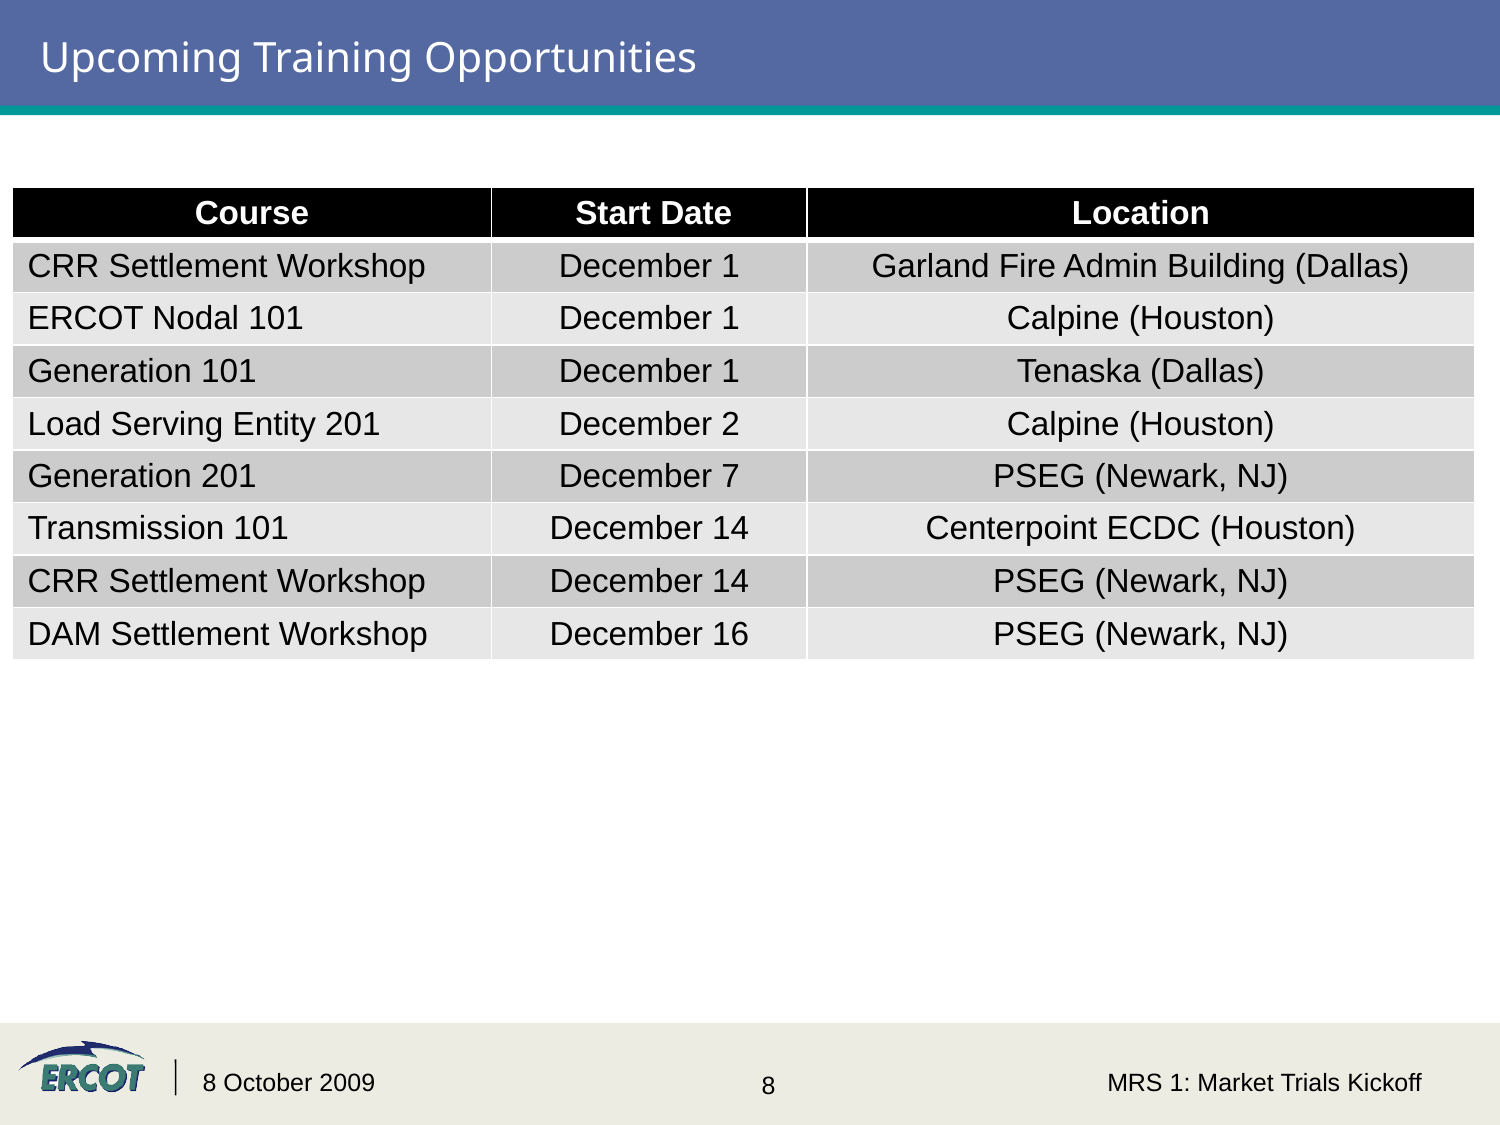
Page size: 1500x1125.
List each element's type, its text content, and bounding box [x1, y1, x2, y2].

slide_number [187, 1059, 538, 1125]
table_header Location [808, 188, 1474, 237]
table_cell CRR Settlement Workshop [13, 556, 491, 607]
table_cell December 7 [492, 451, 806, 502]
table_header Course [13, 188, 491, 237]
table_cell Garland Fire Admin Building (Dallas) [808, 243, 1474, 292]
table_cell Calpine (Houston) [808, 398, 1474, 449]
table_cell December 16 [492, 608, 806, 659]
table_cell December 2 [492, 398, 806, 449]
table_cell PSEG (Newark, NJ) [808, 608, 1474, 659]
table_cell Calpine (Houston) [808, 293, 1474, 344]
table_cell Tenaska (Dallas) [808, 346, 1474, 397]
table_header Start Date [492, 188, 806, 237]
table_cell Generation 101 [13, 346, 491, 397]
table_cell ERCOT Nodal 101 [13, 293, 491, 344]
table_cell PSEG (Newark, NJ) [808, 451, 1474, 502]
table_cell Centerpoint ECDC (Houston) [808, 503, 1474, 554]
table_cell December 14 [492, 556, 806, 607]
picture [10, 1031, 151, 1111]
table_cell Generation 201 [13, 451, 491, 502]
table_cell DAM Settlement Workshop [13, 608, 491, 659]
table_cell December 1 [492, 293, 806, 344]
table_cell Load Serving Entity 201 [13, 398, 491, 449]
title Upcoming Training Opportunities [24, 0, 1451, 113]
table_cell Transmission 101 [13, 503, 491, 554]
footer MRS 1: Market Trials Kickoff [1024, 1059, 1438, 1125]
table_cell PSEG (Newark, NJ) [808, 556, 1474, 607]
table_cell CRR Settlement Workshop [13, 243, 491, 292]
table_cell December 1 [492, 346, 806, 397]
table_cell December 14 [492, 503, 806, 554]
table_cell December 1 [492, 243, 806, 292]
